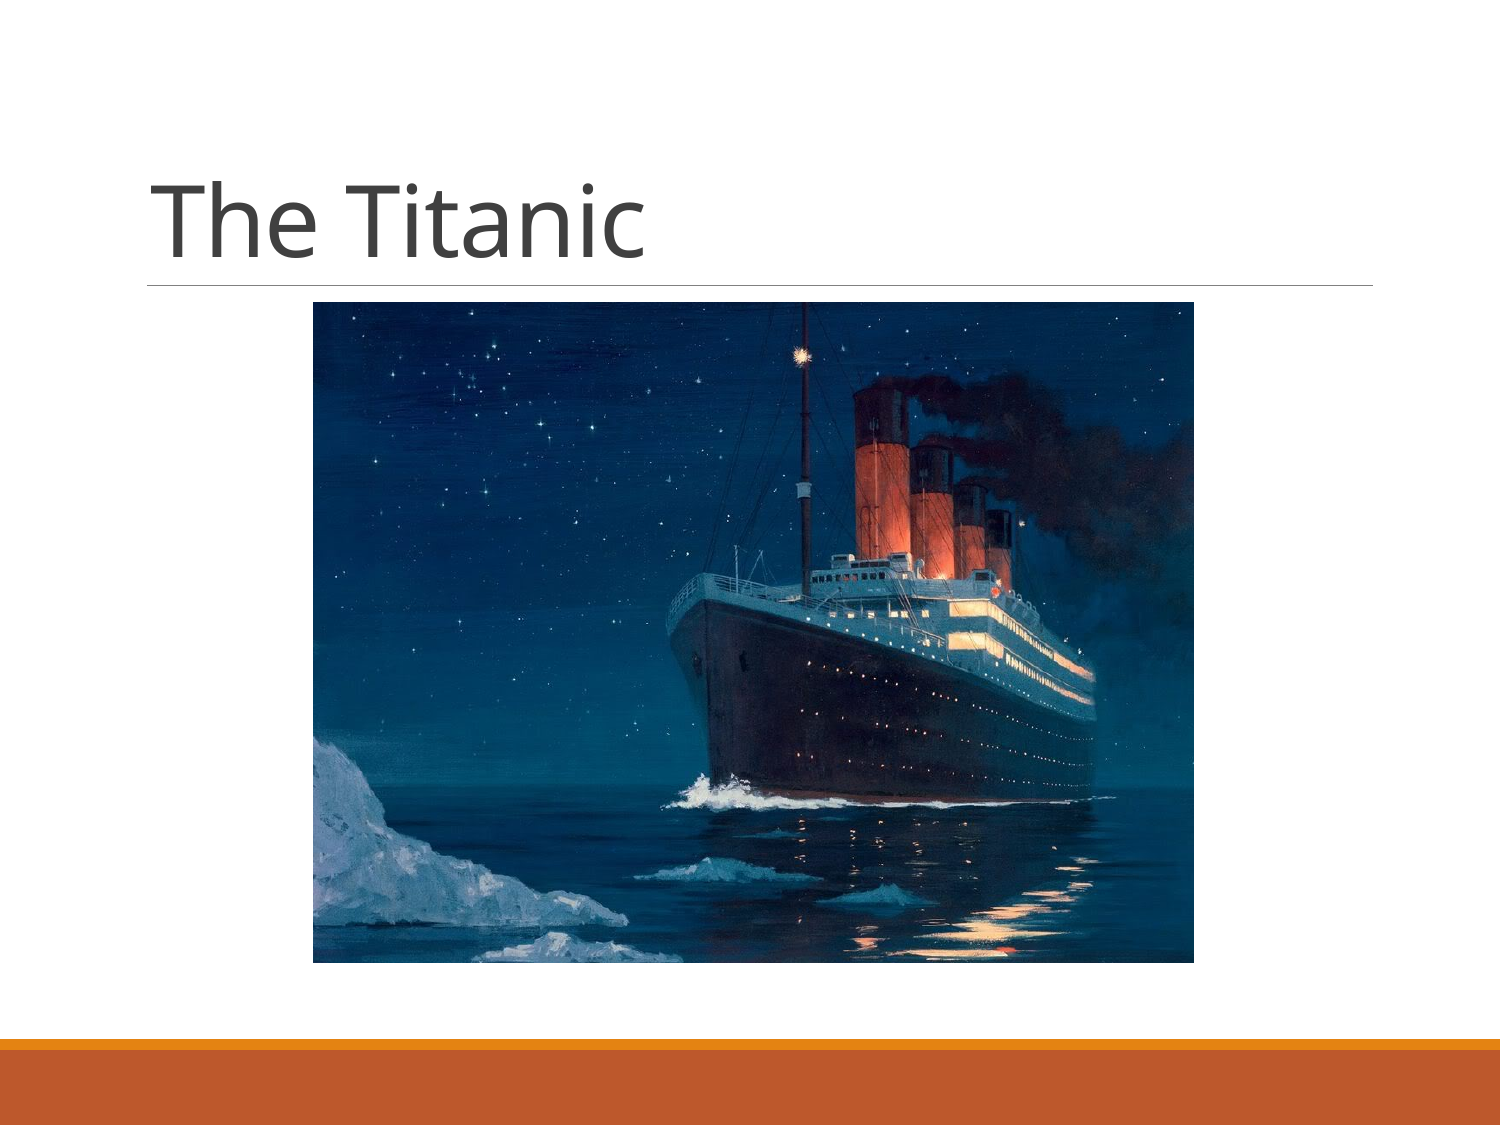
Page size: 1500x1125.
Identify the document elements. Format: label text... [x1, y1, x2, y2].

title The Titanic [135, 47, 1373, 285]
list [313, 302, 1195, 964]
